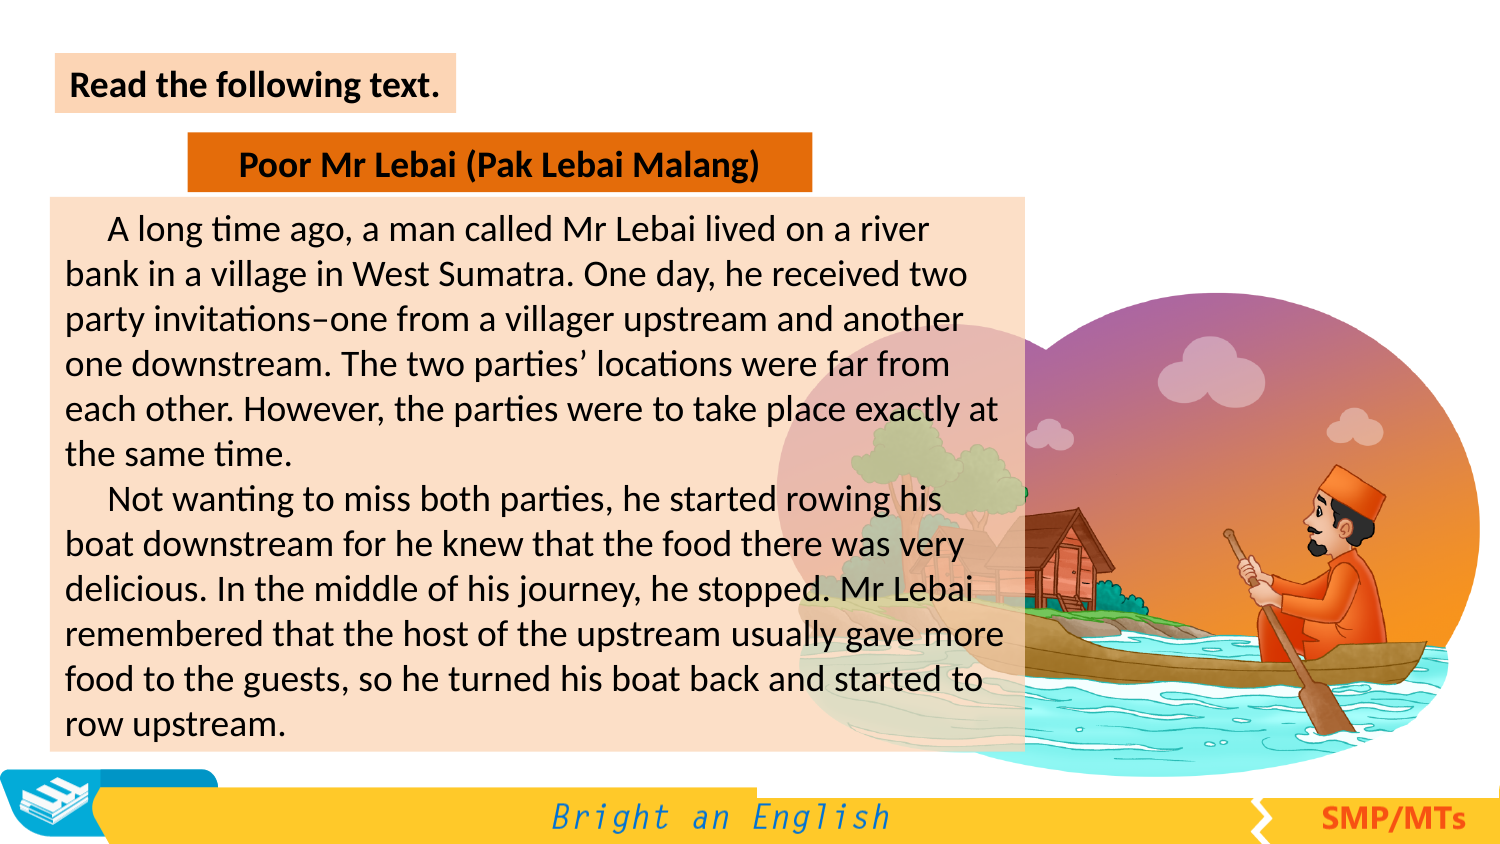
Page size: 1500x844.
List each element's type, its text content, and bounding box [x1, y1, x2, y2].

picture [0, 246, 1500, 844]
picture [20, 778, 88, 823]
text_box Read the following text. [54, 53, 457, 113]
text_box Poor Mr Lebai (Pak Lebai Malang) [187, 132, 813, 193]
text_box A long time ago, a man called Mr Lebai lived on a river bank in a village in West Sumatra. One day, he received two party invitations–one from a villager upstream and another one downstream. The two parties’ locations were far from each other. However, the parties were to take place exactly at the same time. Not wanting to miss both parties, he started rowing his boat downstream for he knew that the food there was very delicious. In the middle of his journey, he stopped. Mr Lebai remembered that the host of the upstream usually gave more food to the guests, so he turned his boat back and started to row upstream. [49, 196, 1025, 752]
